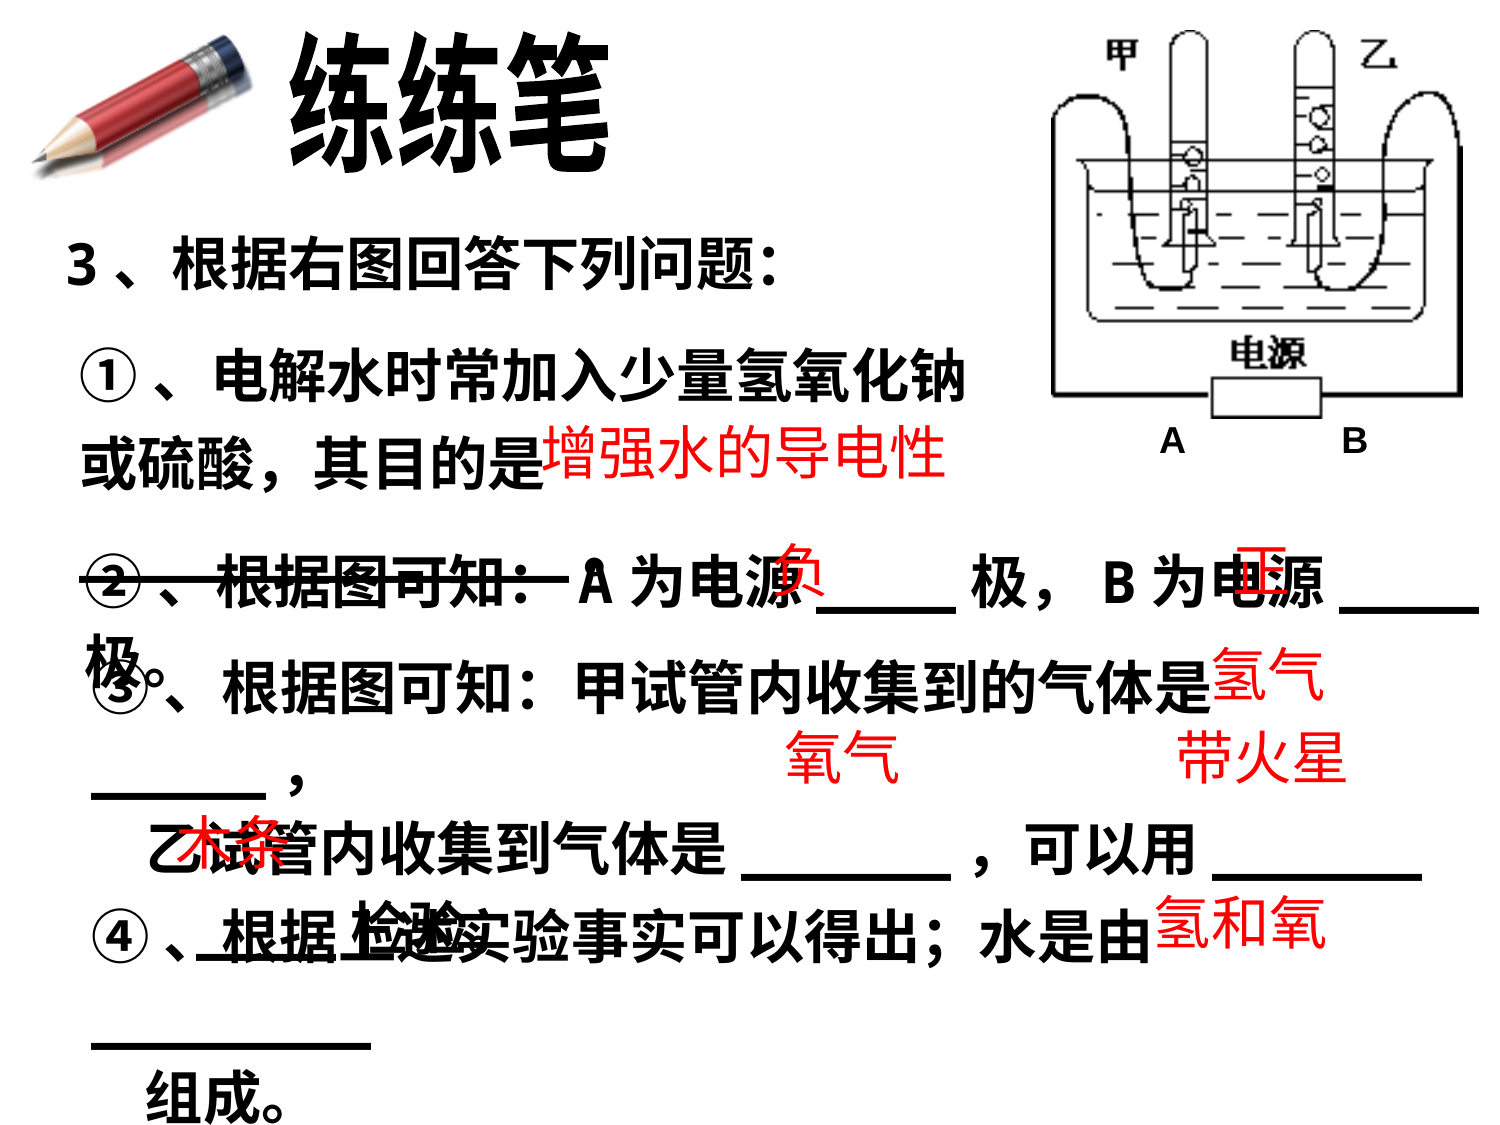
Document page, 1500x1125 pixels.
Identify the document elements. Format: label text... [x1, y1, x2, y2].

text_box 氧气 [769, 713, 916, 799]
text_box 增强水的导电性 [525, 408, 999, 494]
text_box 氢气 [1194, 703, 1342, 713]
text_box 3、根据右图回答下列问题： [49, 219, 928, 305]
text_box ④、根据上述实验事实可以得出；水是由________ 组成。 [76, 882, 1412, 1125]
text_box 带火星 [1160, 713, 1378, 799]
text_box 负 [756, 526, 858, 612]
text_box 正 [1217, 526, 1319, 612]
text_box ②、根据图可知：A为电源____极，B为电源____极。 [70, 527, 1500, 703]
text_box 木条 [160, 798, 321, 882]
picture [17, 18, 264, 193]
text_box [1051, 30, 1463, 469]
text_box 氢和氧 [1092, 878, 1388, 964]
text_box ③、根据图可知：甲试管内收集到的气体是_____， 乙试管内收集到气体是______，可以用______ ____检验。 [76, 703, 1447, 970]
text_box ①、电解水时常加入少量氢氧化钠或硫酸，其目的是______________。 [65, 314, 999, 592]
